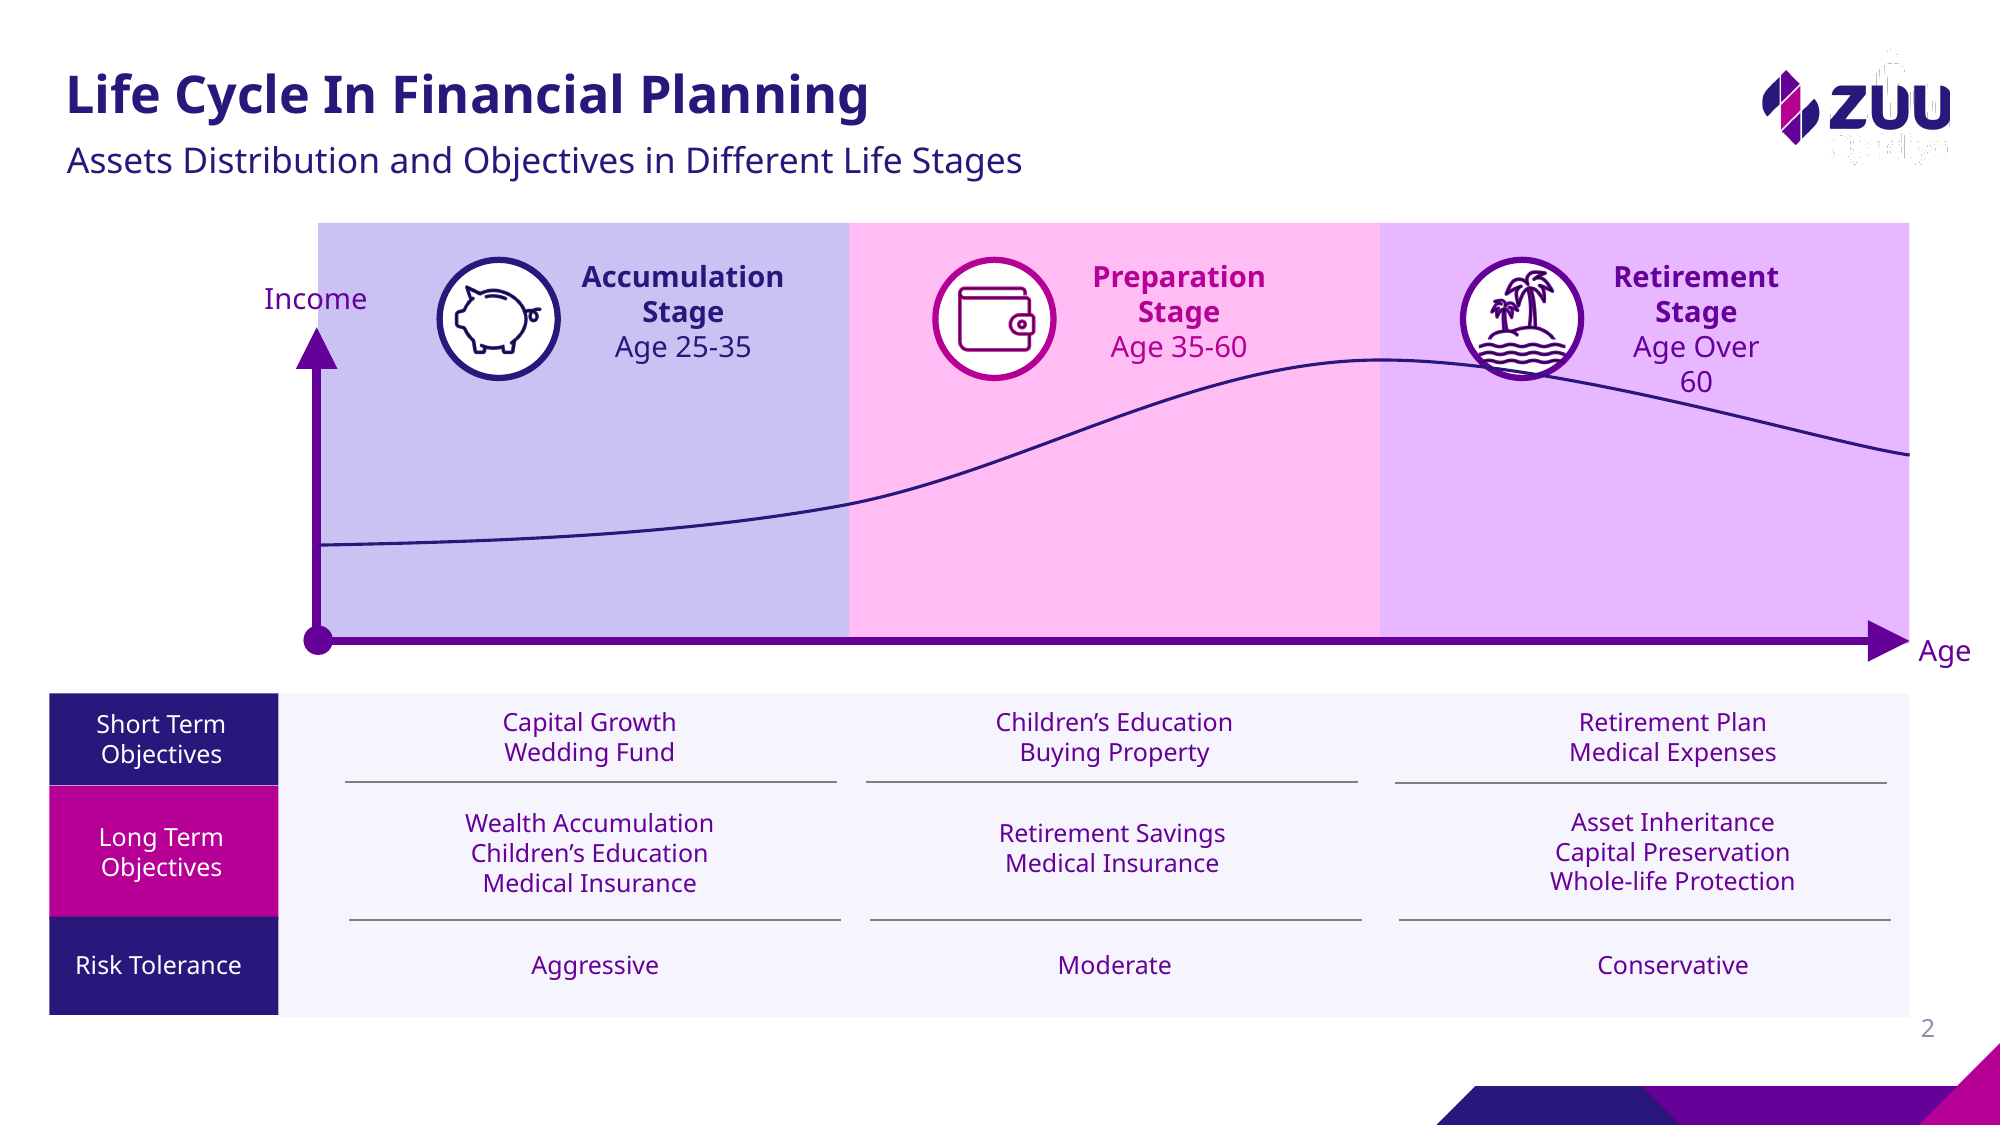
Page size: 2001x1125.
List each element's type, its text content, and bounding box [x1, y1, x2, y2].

text_box Income [247, 273, 386, 323]
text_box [935, 259, 1054, 378]
text_box Age [1903, 624, 2000, 675]
title Life Cycle In Financial Planning [50, 50, 1950, 145]
text_box Accumulation Stage [562, 251, 805, 336]
text_box Moderate [1008, 942, 1221, 987]
text_box [1381, 222, 1910, 453]
text_box [850, 486, 1381, 637]
subtitle Assets Distribution and Objectives in Different Life Stages [52, 128, 1950, 197]
text_box [48, 692, 279, 786]
text_box Retirement Savings Medical Insurance [953, 809, 1272, 885]
text_box [277, 692, 1910, 1018]
text_box Children’s Education Buying Property [931, 699, 1298, 774]
text_box Short Term Objectives [55, 701, 268, 776]
text_box Long Term Objectives [55, 813, 268, 889]
text_box [1381, 456, 1910, 637]
slide_number 2 [1500, 1013, 1950, 1046]
text_box [321, 624, 334, 640]
text_box [850, 222, 1381, 502]
text_box Retirement Plan Medical Expenses [1508, 699, 1838, 774]
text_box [1462, 259, 1582, 378]
text_box [318, 358, 1910, 547]
text_box Age Over 60 [1597, 336, 1795, 406]
text_box Retirement Stage [1593, 251, 1799, 336]
text_box Preparation Stage [1060, 251, 1298, 336]
text_box Capital Growth Wedding Fund [410, 699, 769, 774]
text_box Wealth Accumulation Children’s Education Medical Insurance [399, 800, 780, 905]
text_box Age 25-35 [597, 336, 769, 371]
text_box Aggressive [489, 942, 702, 987]
text_box [48, 786, 279, 916]
text_box [321, 516, 850, 637]
text_box [302, 625, 334, 657]
text_box Age 35-60 [1087, 320, 1272, 371]
text_box Risk Tolerance [52, 942, 265, 987]
text_box [317, 222, 850, 544]
text_box Asset Inheritance Capital Preservation Whole-life Protection [1508, 798, 1838, 904]
text_box Conservative [1567, 942, 1780, 987]
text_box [439, 259, 558, 378]
text_box [48, 916, 279, 1016]
